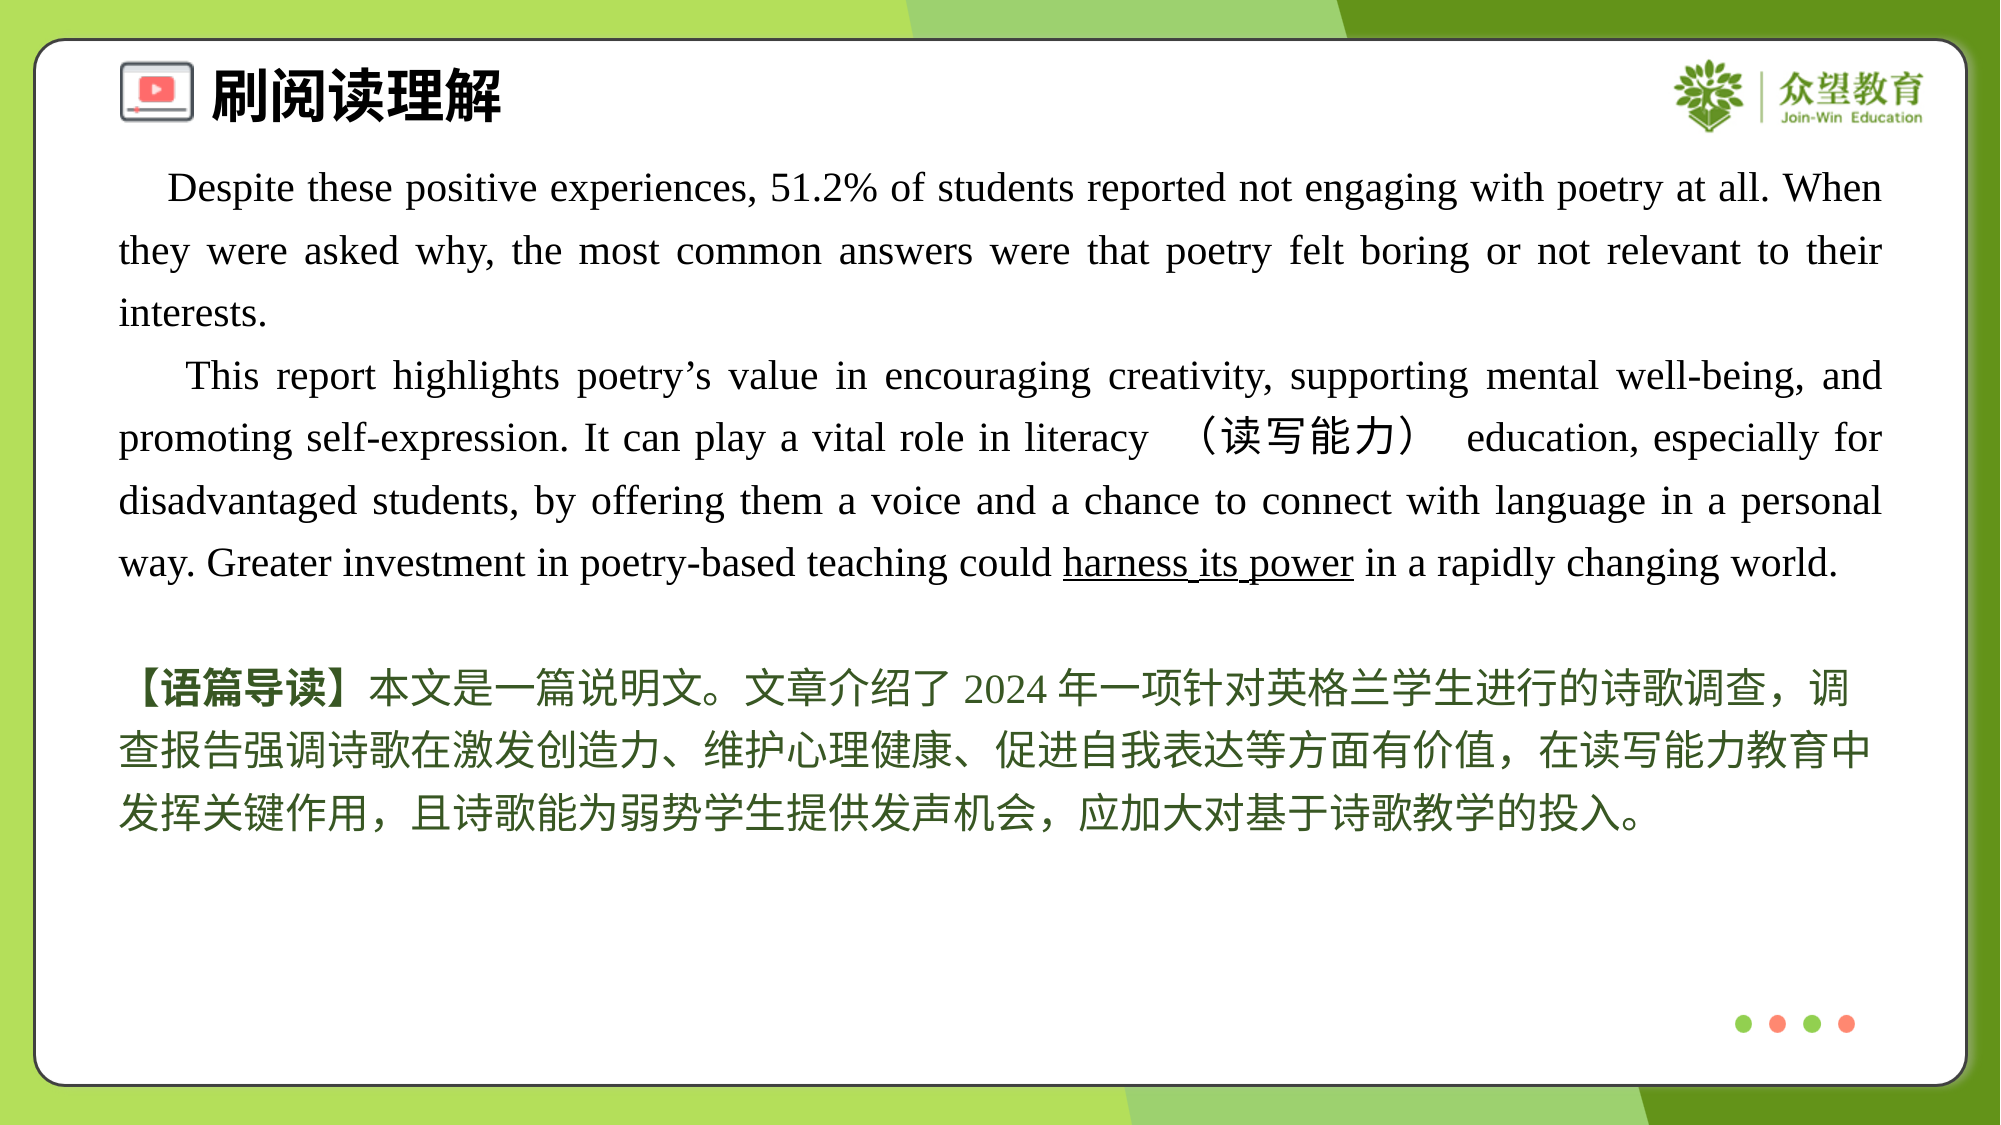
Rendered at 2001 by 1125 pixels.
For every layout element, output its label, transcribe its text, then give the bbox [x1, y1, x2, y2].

text_box 【语篇导读】本文是一篇说明文。文章介绍了2024年一项针对英格兰学生进行的诗歌调查，调查报告强调诗歌在激发创造力、维护心理健康、促进自我表达等方面有价值，在读写能力教育中发挥关键作用，且诗歌能为弱势学生提供发声机会，应加大对基于诗歌教学的投入。 [118, 649, 1883, 832]
picture [0, 0, 2000, 1125]
text_box Despite these positive experiences, 51.2% of students reported not engaging with poetry at all. When they were asked why, the most common answers were that poetry felt boring or not relevant to their interests. This report highlights poetry’s value in encouraging creativity, supporting mental well-being, and promoting self-expression. It can play a vital role in literacy （读写能力） education, especially for disadvantaged students, by offering them a voice and a chance to connect with language in a personal way. Greater investment in poetry-based teaching could harness its power in a rapidly changing world. [118, 147, 1883, 643]
